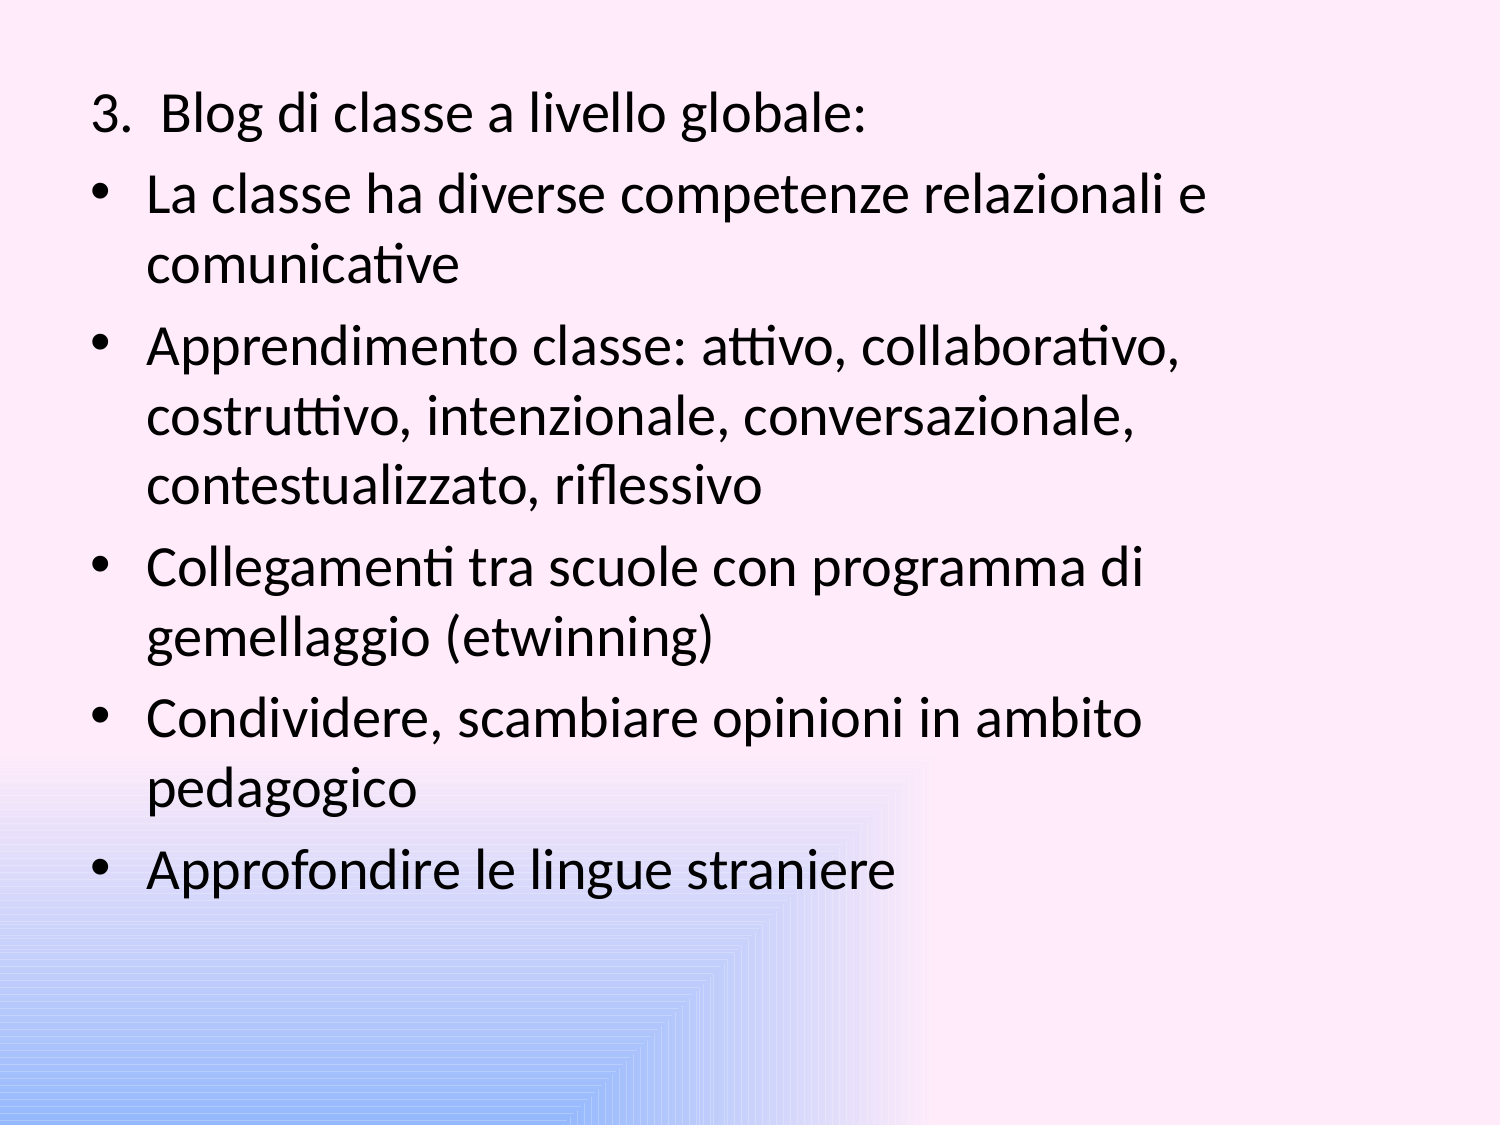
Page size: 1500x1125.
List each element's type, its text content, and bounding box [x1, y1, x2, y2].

list 3. Blog di classe a livello globale: La classe ha diverse competenze relazionali e comunicative Apprendimento classe: attivo, collaborativo, costruttivo, intenzionale, conversazionale, contestualizzato, riflessivo Collegamenti tra scuole con programma di gemellaggio (etwinning) Condividere, scambiare opinioni in ambito pedagogico Approfondire le lingue straniere [75, 66, 1425, 1005]
